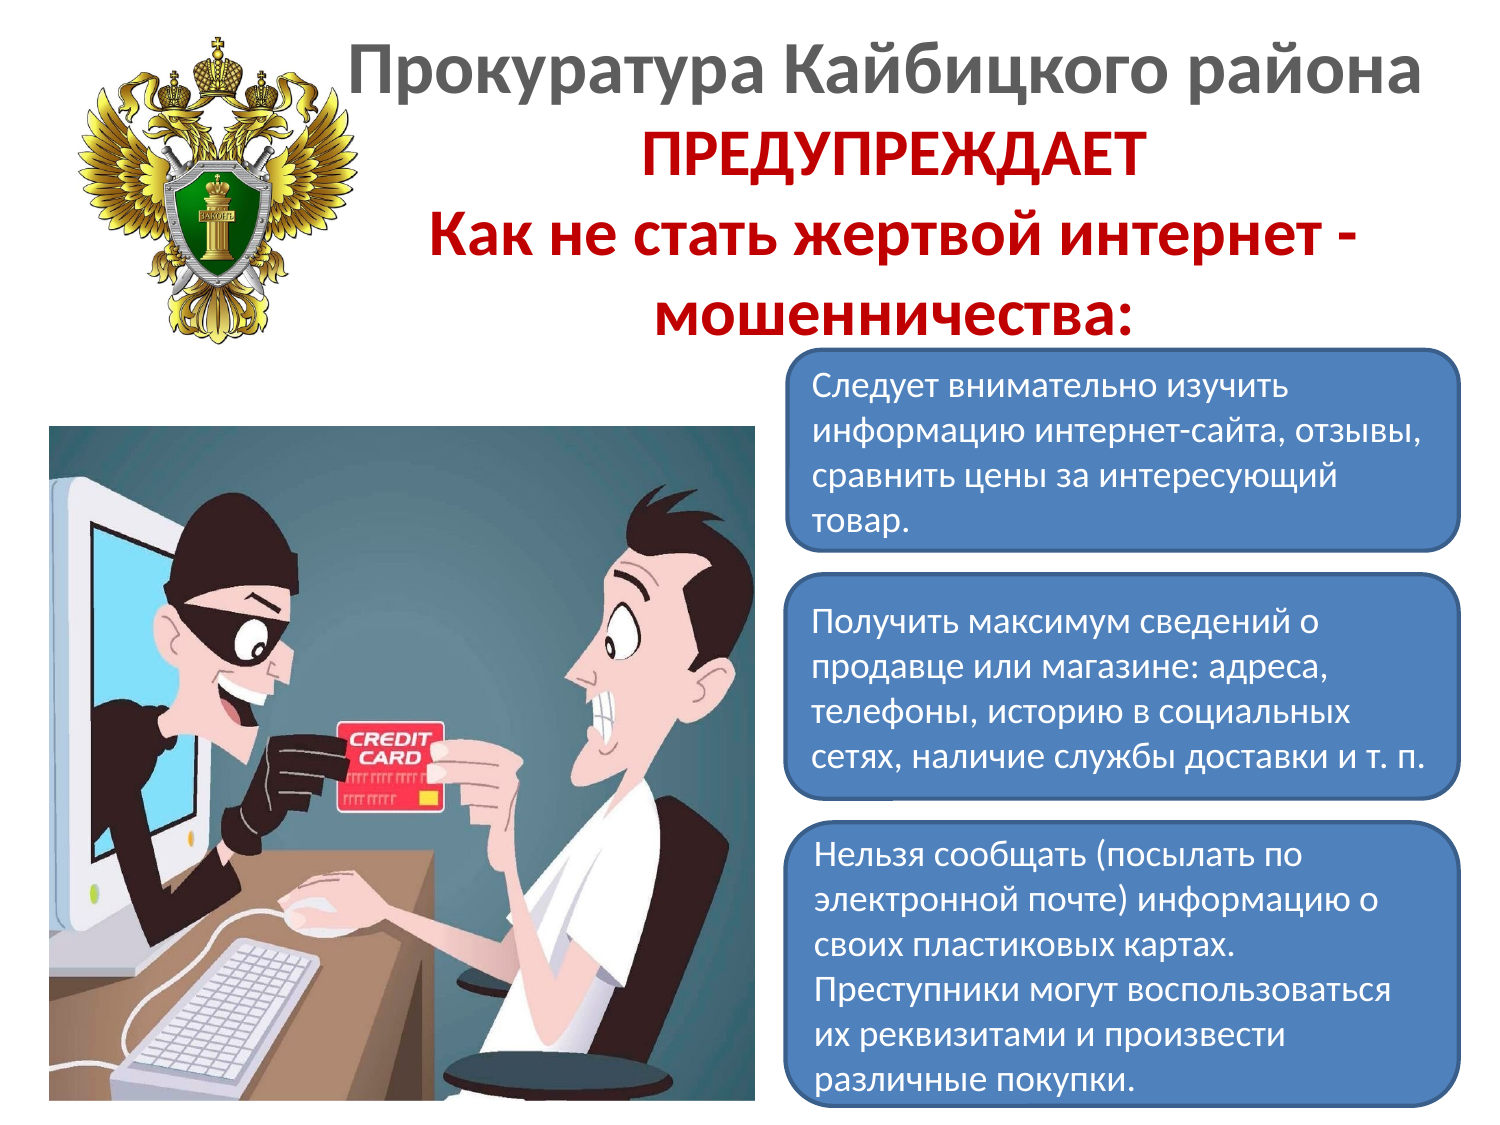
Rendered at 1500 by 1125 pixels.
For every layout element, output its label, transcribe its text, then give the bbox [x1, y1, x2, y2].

text_box Следует внимательно изучить информацию интернет-сайта, отзывы, сравнить цены за интересующий товар. [785, 356, 1461, 553]
text_box Нельзя сообщать (посылать по электронной почте) информацию о своих пластиковых картах. Преступники могут воспользоваться их реквизитами и произвести различные покупки. [783, 820, 1461, 1108]
picture [49, 426, 756, 1101]
text_box Прокуратура Кайбицкого района ПРЕДУПРЕЖДАЕТ Как не стать жертвой интернет - мошенничества: [330, 11, 1459, 356]
text_box Получить максимум сведений о продавце или магазине: адреса, телефоны, историю в социальных сетях, наличие службы доставки и т. п. [783, 572, 1461, 801]
picture [51, 14, 477, 353]
